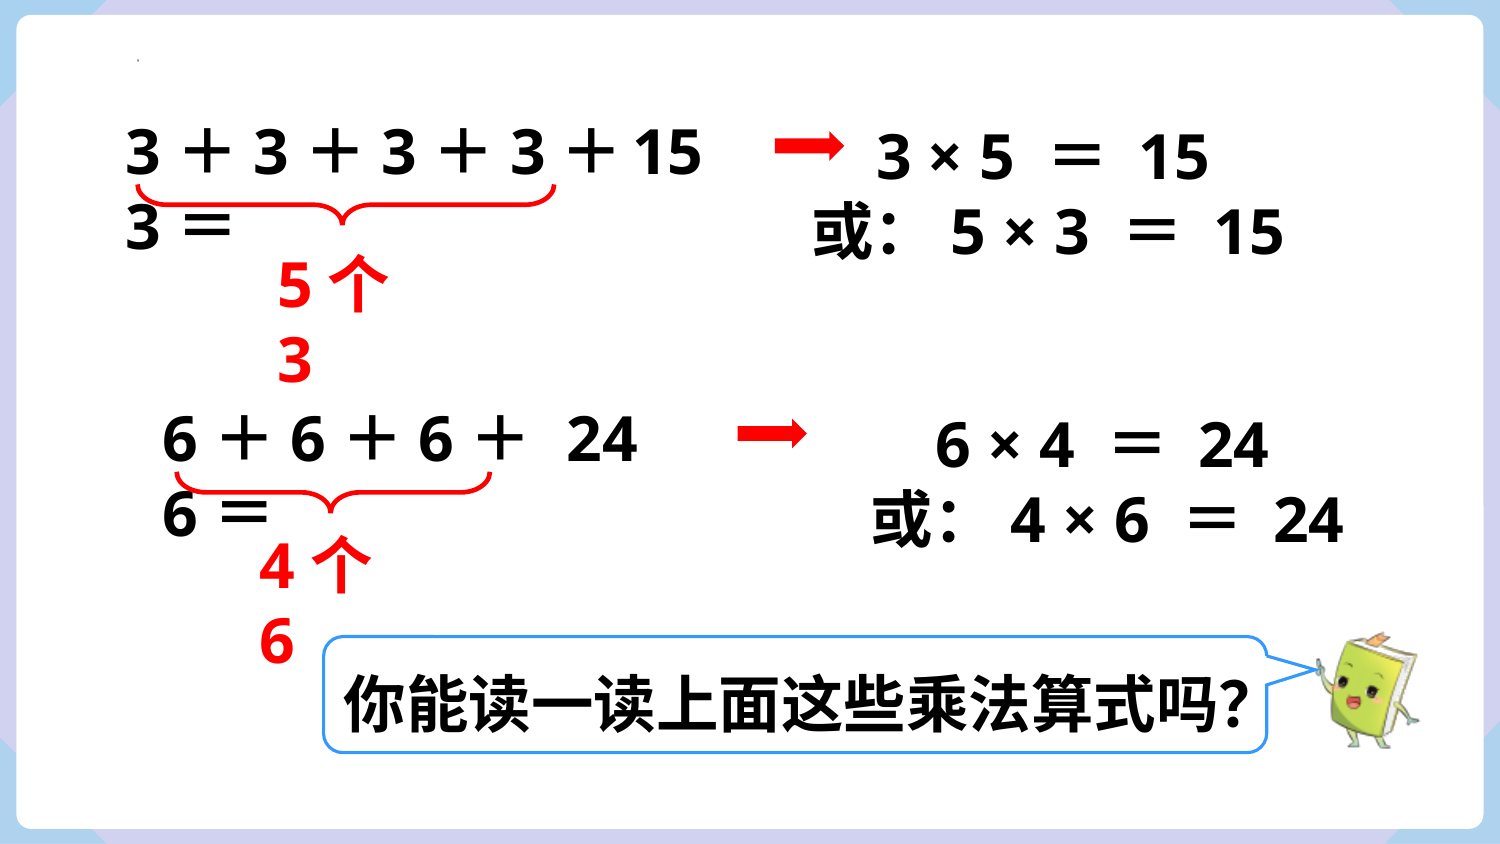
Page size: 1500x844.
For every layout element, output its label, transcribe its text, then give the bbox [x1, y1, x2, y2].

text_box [737, 397, 1399, 564]
text_box 3＋3＋3＋3＋3＝ [110, 104, 646, 269]
text_box 6＋6＋6＋6＝ [147, 391, 581, 557]
text_box [137, 184, 555, 226]
text_box [176, 471, 491, 513]
text_box 5个3 [262, 237, 455, 391]
text_box 24 [552, 391, 654, 482]
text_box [323, 621, 1422, 760]
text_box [774, 109, 1500, 277]
text_box 15 [617, 104, 719, 194]
text_box 4个6 [245, 518, 438, 684]
